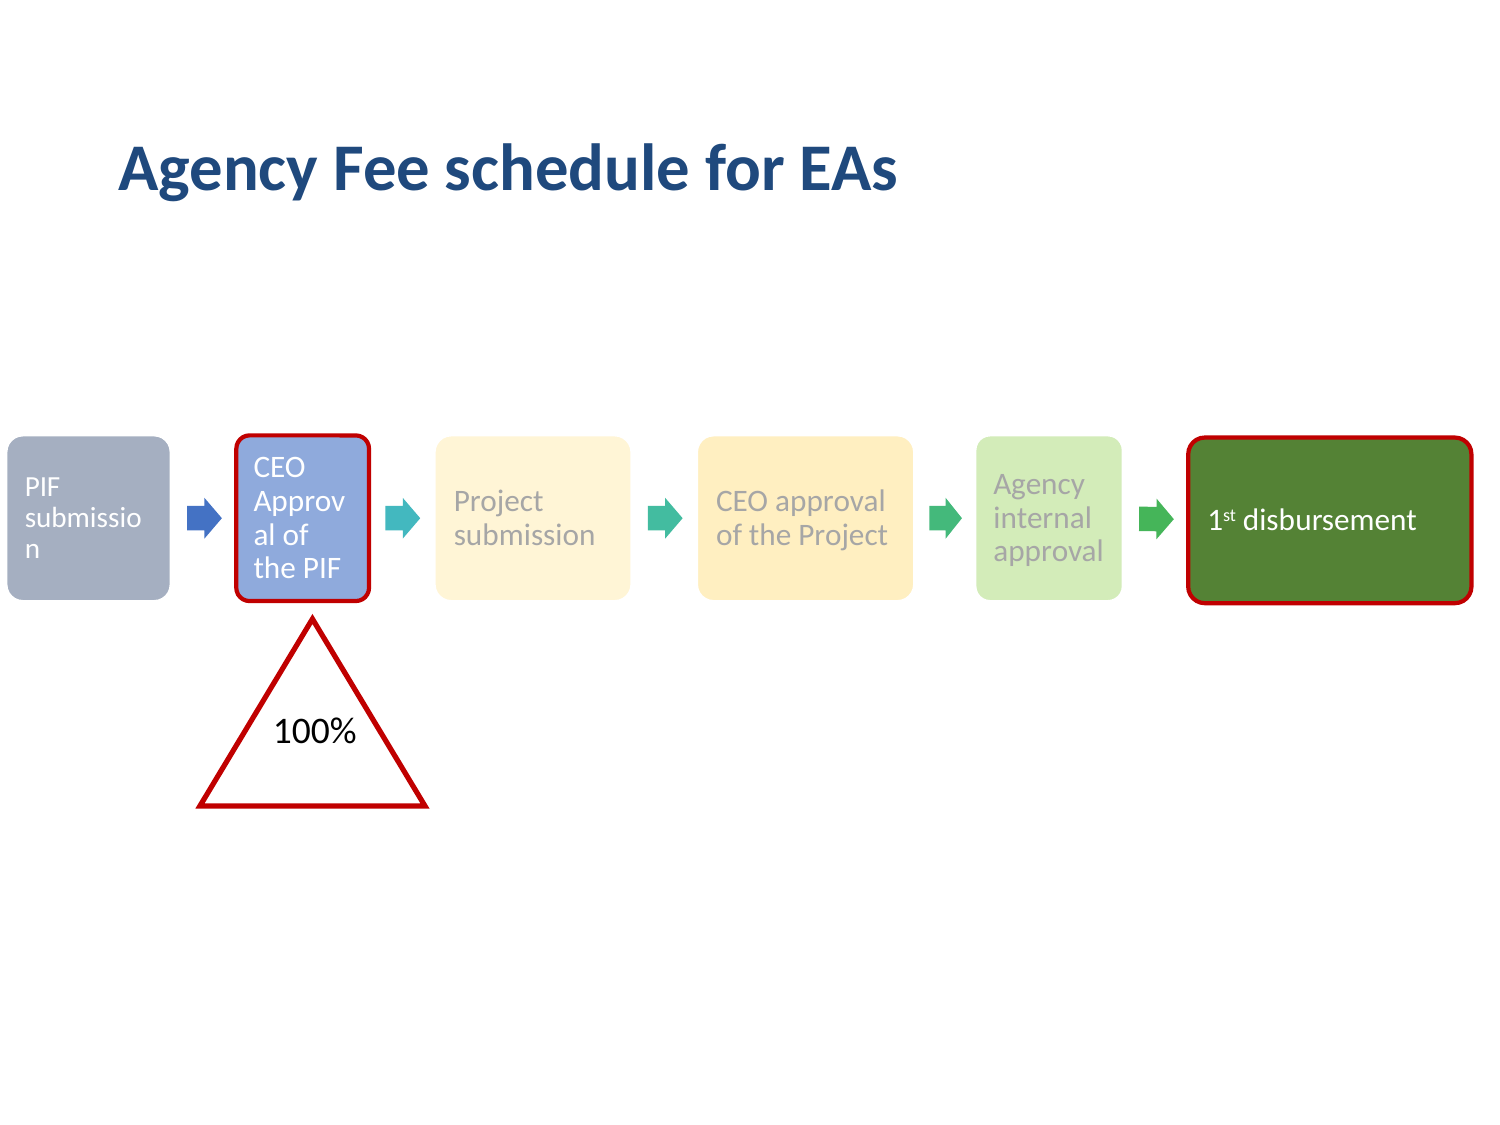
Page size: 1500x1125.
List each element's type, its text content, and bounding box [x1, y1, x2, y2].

title Agency Fee schedule for EAs [103, 59, 1397, 278]
text_box [198, 707, 427, 807]
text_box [5, 424, 1477, 612]
text_box 100% [258, 698, 425, 759]
text_box [263, 616, 362, 698]
